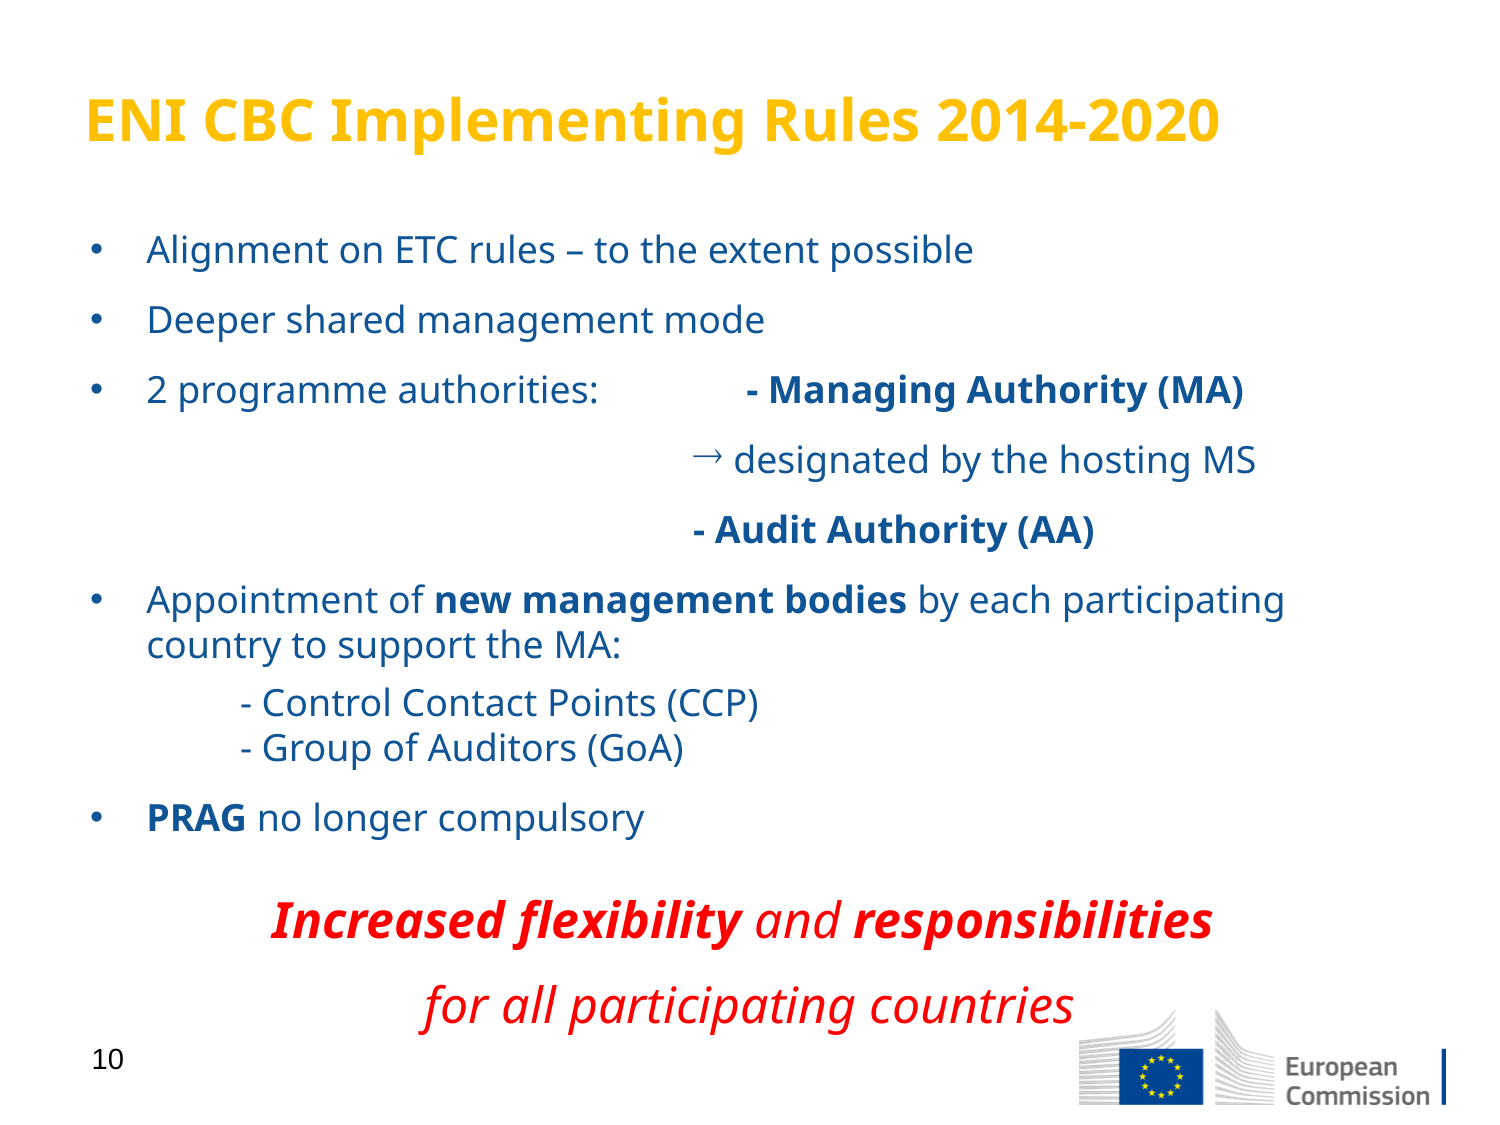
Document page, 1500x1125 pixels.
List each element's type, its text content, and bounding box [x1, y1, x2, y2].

title ENI CBC Implementing Rules 2014-2020 [69, 41, 1440, 196]
slide_number 10 [76, 1059, 427, 1112]
list Alignment on ETC rules – to the extent possible Deeper shared management mode 2 programme authorities: - Managing Authority (MA) designated by the hosting MS - Audit Authority (AA) Appointment of new management bodies by each participating country to support the MA: - Control Contact Points (CCP) - Group of Auditors (GoA) PRAG no longer compulsory Increased flexibility and responsibilities for all participating countries [74, 218, 1426, 1059]
picture [1078, 1008, 1447, 1106]
